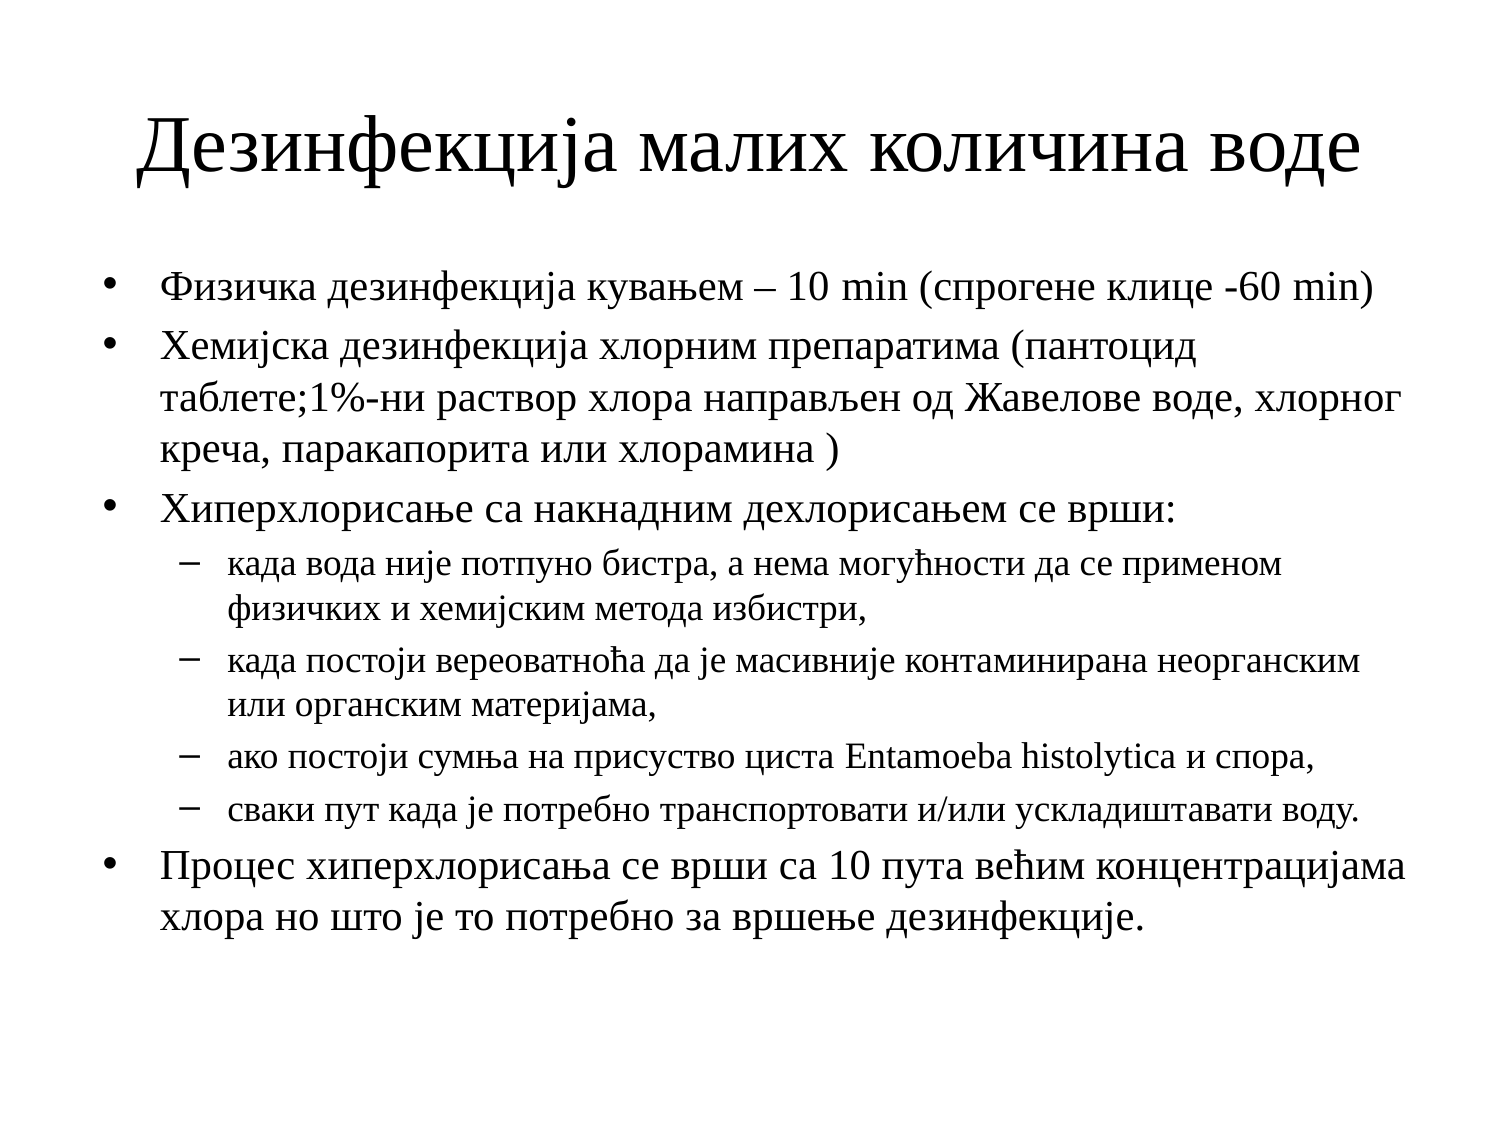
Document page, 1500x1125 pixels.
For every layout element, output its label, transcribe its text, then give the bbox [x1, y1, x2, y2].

list Физичка дезинфекција кувањем – 10 min (спрогене клице -60 min) Хемијска дезинфекција хлорним препаратима (пантоцид таблете;1%-ни раствор хлора направљен од Жавелове воде, хлорног креча, паракапорита или хлорамина ) Хиперхлорисање са накнадним дехлорисањем се врши: када вода није потпуно бистра, а нема могућности да се применом физичких и хемијским метода избистри, када постоји вереоватноћа да је масивније контаминирана неорганским или органским материјама, ако постоји сумња на присуство циста Entamoeba histolytica и спора, сваки пут када је потребно транспортовати и/или ускладиштавати воду. Процес хиперхлорисања се врши са 10 пута већим концентрацијама хлора но што је то потребно за вршење дезинфекције. [87, 249, 1438, 993]
title Дезинфекција малих количина воде [75, 45, 1425, 233]
